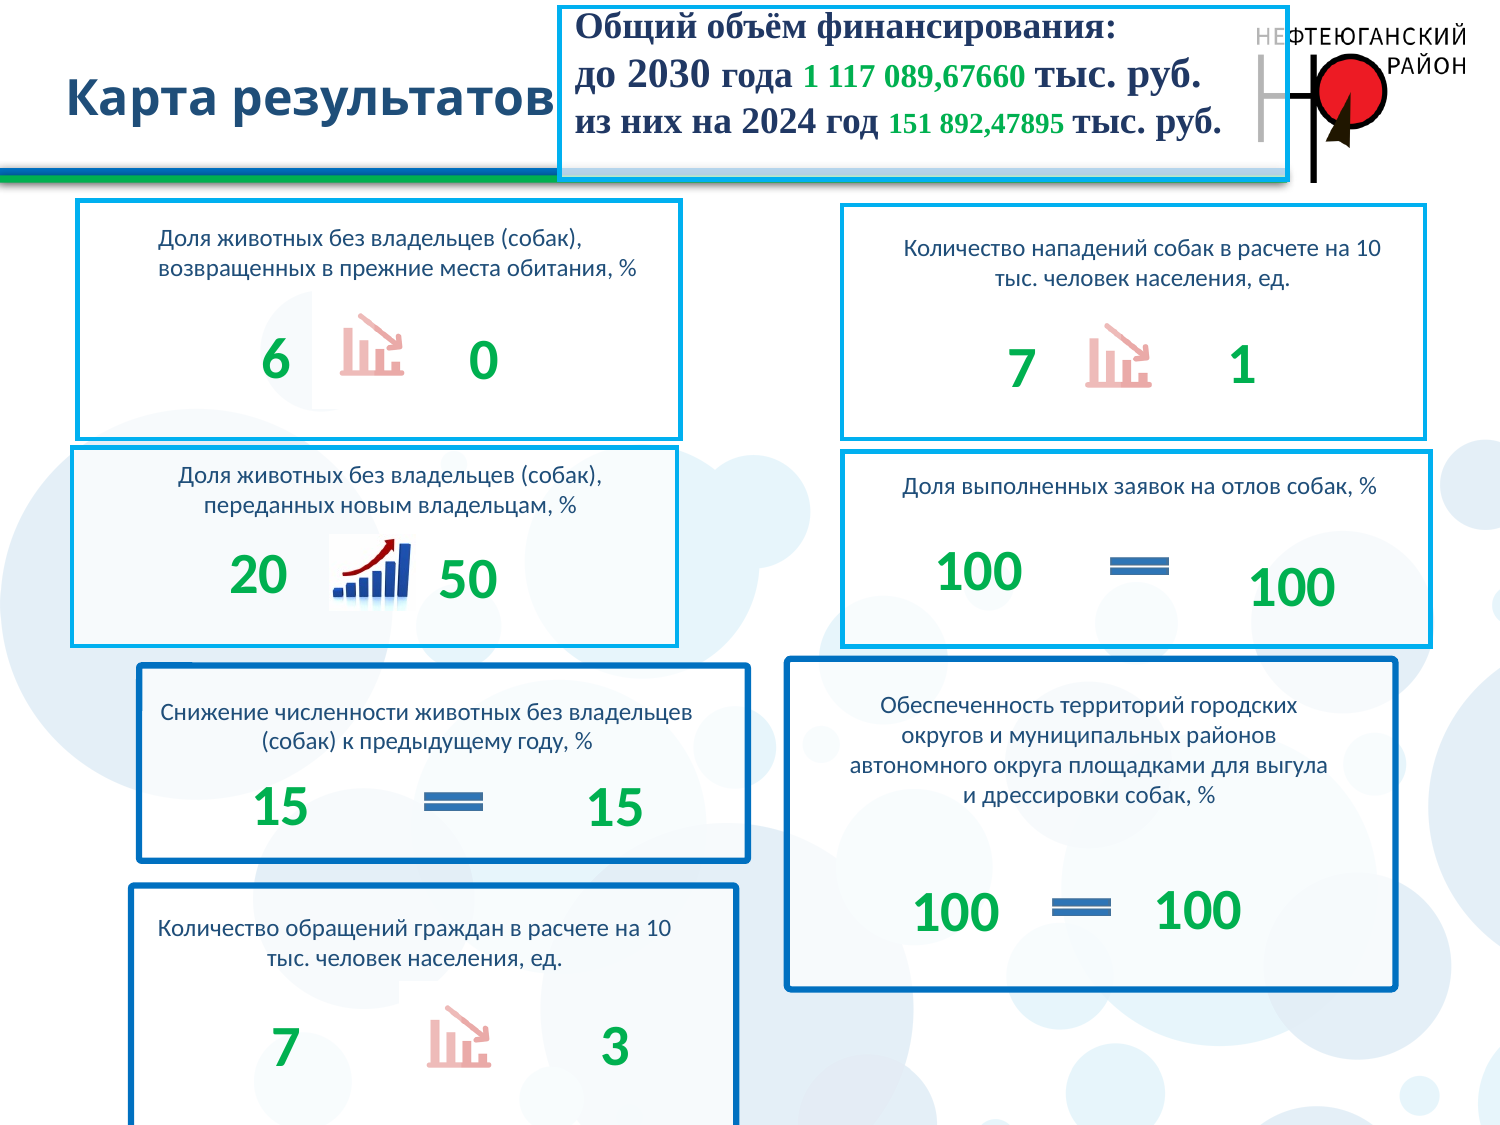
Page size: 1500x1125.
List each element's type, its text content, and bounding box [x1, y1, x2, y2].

text_box 3 [585, 999, 645, 1085]
picture [1110, 557, 1169, 575]
text_box Количество обращений граждан в расчете на 10 тыс. человек населения, ед. [131, 903, 699, 979]
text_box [0, 168, 1257, 183]
picture [424, 792, 483, 811]
text_box [129, 884, 738, 1125]
picture [1057, 298, 1180, 422]
text_box [138, 664, 749, 862]
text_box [71, 447, 678, 646]
text_box Карта результатов [50, 32, 557, 134]
text_box 15 [236, 759, 326, 845]
picture [312, 289, 432, 409]
text_box 15 [570, 760, 660, 846]
text_box 100 [896, 865, 1022, 951]
text_box 7 [256, 1000, 316, 1086]
picture [1291, 23, 1465, 183]
picture [329, 534, 416, 611]
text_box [842, 451, 1431, 647]
picture [399, 981, 519, 1101]
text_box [559, 6, 1288, 180]
text_box 100 [1139, 863, 1265, 949]
text_box Обеспеченность территорий городских округов и муниципальных районов автономного округа площадками для выгула и дрессировки собак, % [826, 680, 1353, 816]
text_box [77, 200, 717, 440]
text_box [842, 205, 1446, 439]
text_box Снижение численности животных без владельцев (собак) к предыдущему году, % [143, 687, 711, 763]
text_box [785, 657, 1397, 991]
picture [1052, 898, 1111, 916]
